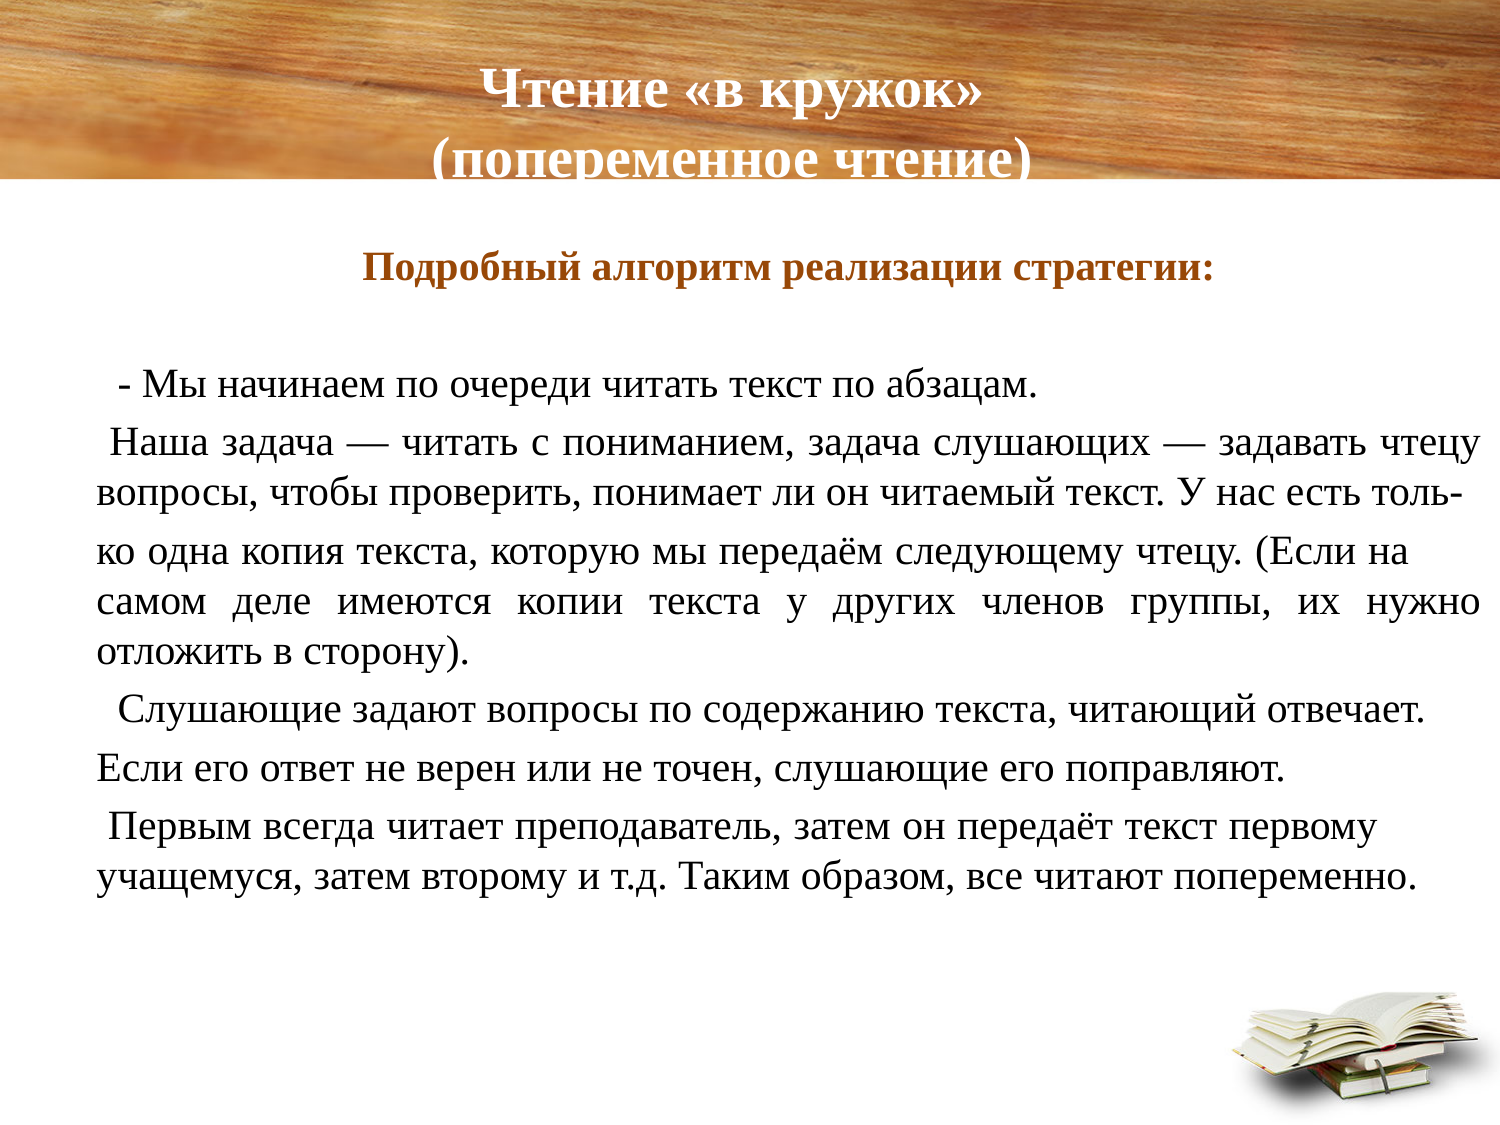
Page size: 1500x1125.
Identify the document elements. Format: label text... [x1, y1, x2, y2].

list Подробный алгоритм реализации стратегии: - Мы начинаем по очереди читать текст по абзацам. Наша задача — читать с пониманием, задача слушающих — задавать чтецу вопросы, чтобы проверить, понимает ли он читаемый текст. У нас есть толь- ко одна копия текста, которую мы передаём следующему чтецу. (Если на самом деле имеются копии текста у других членов группы, их нужно отложить в сторону). Слушающие задают вопросы по содержанию текста, читающий отвечает. Если его ответ не верен или не точен, слушающие его поправляют. Первым всегда читает преподаватель, затем он передаёт текст первому учащемуся, затем второму и т.д. Таким образом, все читают попеременно. [31, 231, 1497, 965]
list Чтение «в кружок» (попеременное чтение) [57, 30, 1408, 209]
picture [0, 0, 1500, 1125]
